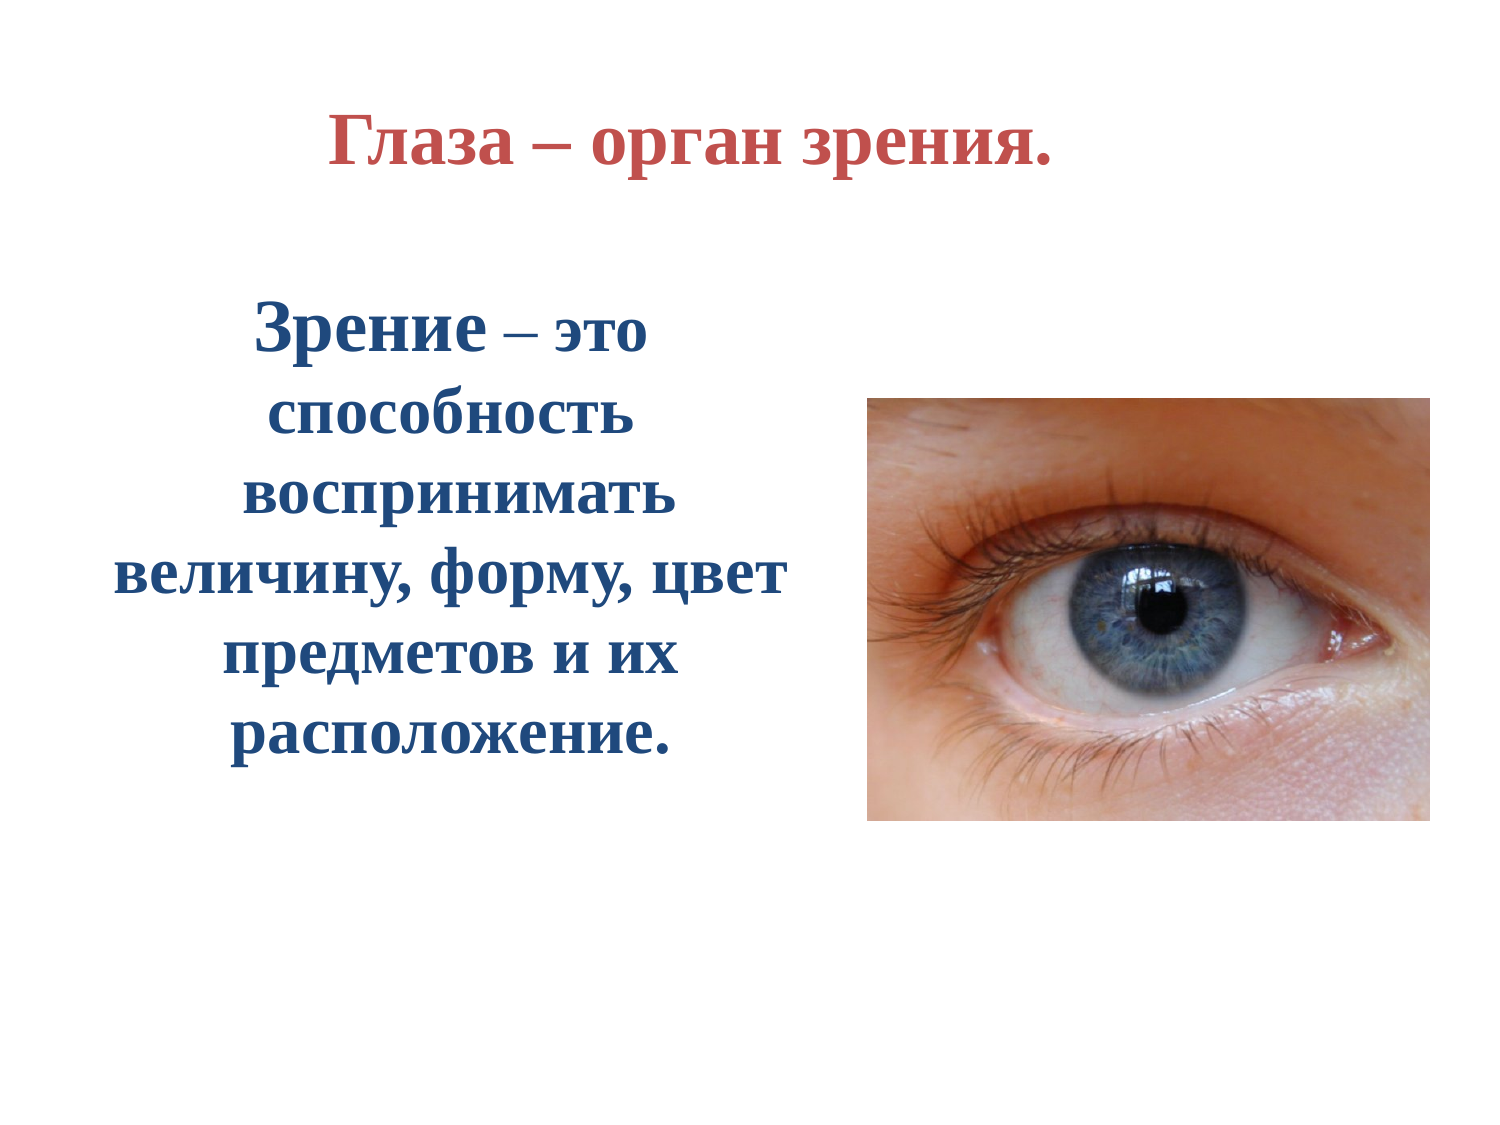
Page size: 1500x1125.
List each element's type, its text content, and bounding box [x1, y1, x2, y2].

picture [866, 398, 1430, 821]
text_box Зрение – это способность воспринимать величину, форму, цвет предметов и их расположение. [58, 269, 844, 774]
text_box Глаза – орган зрения. [246, 81, 1137, 187]
